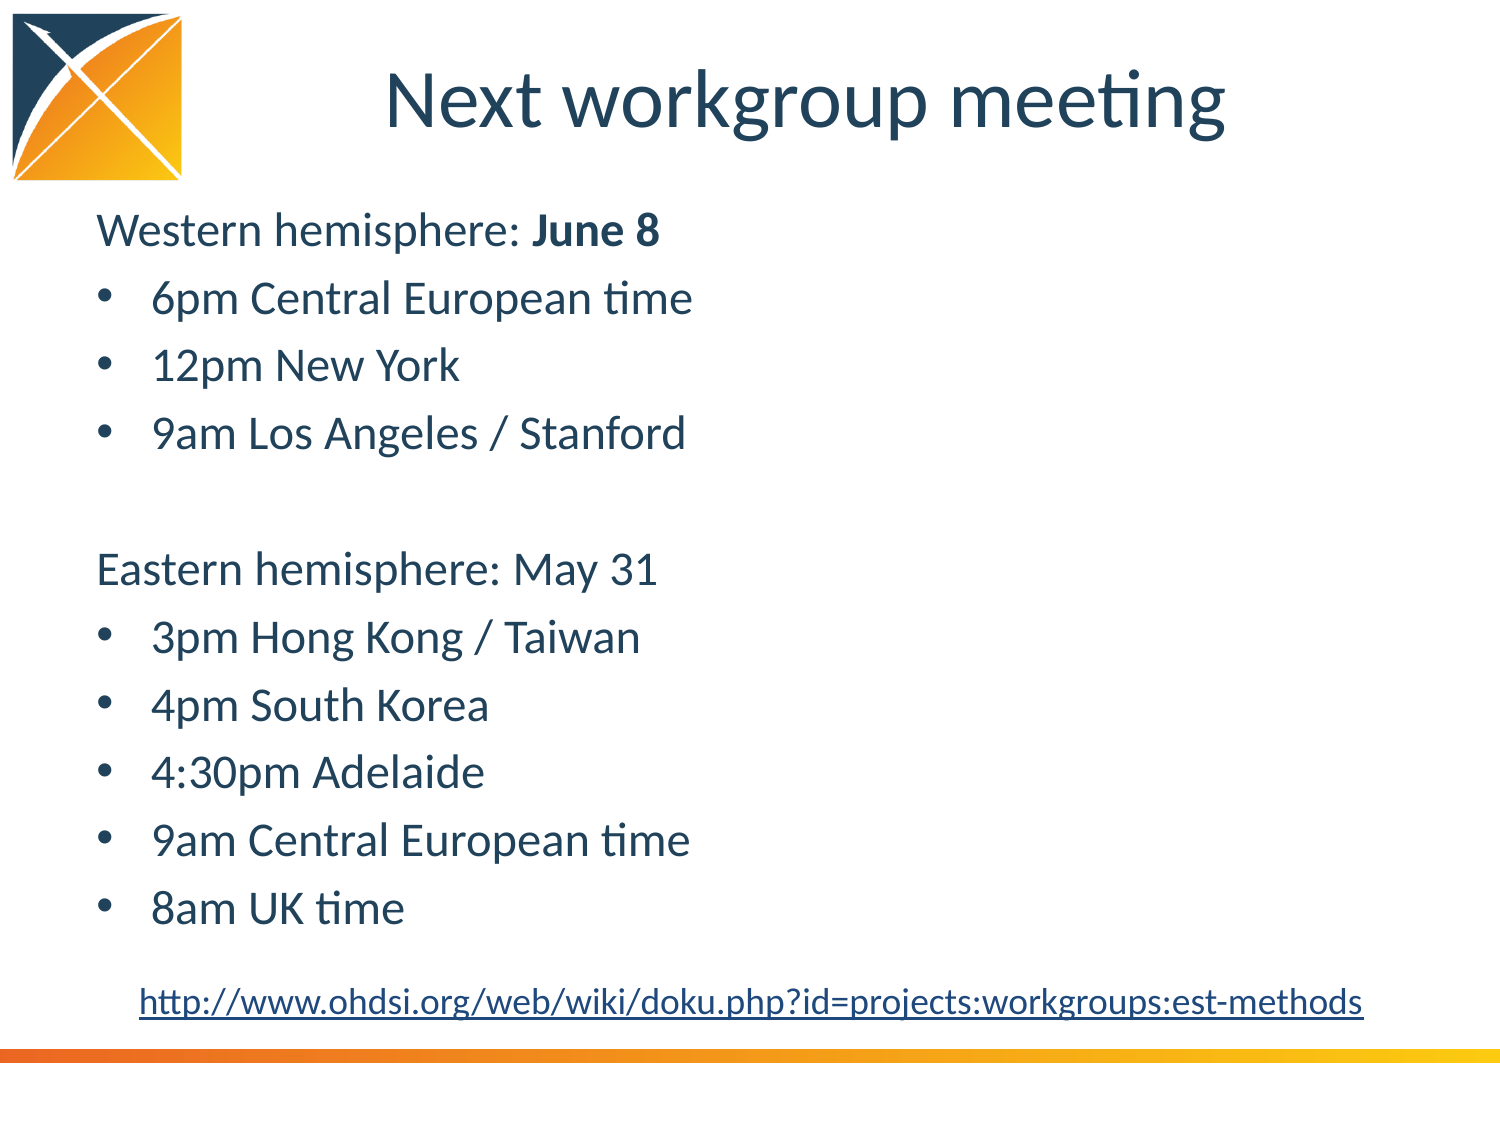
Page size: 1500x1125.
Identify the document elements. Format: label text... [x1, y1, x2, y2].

list Western hemisphere: June 8 6pm Central European time 12pm New York 9am Los Angeles / Stanford Eastern hemisphere: May 31 3pm Hong Kong / Taiwan 4pm South Korea 4:30pm Adelaide 9am Central European time 8am UK time [81, 190, 1432, 947]
text_box http://www.ohdsi.org/web/wiki/doku.php?id=projects:workgroups:est-methods [123, 969, 1387, 1030]
picture [0, 0, 206, 200]
title Next workgroup meeting [187, 24, 1425, 163]
